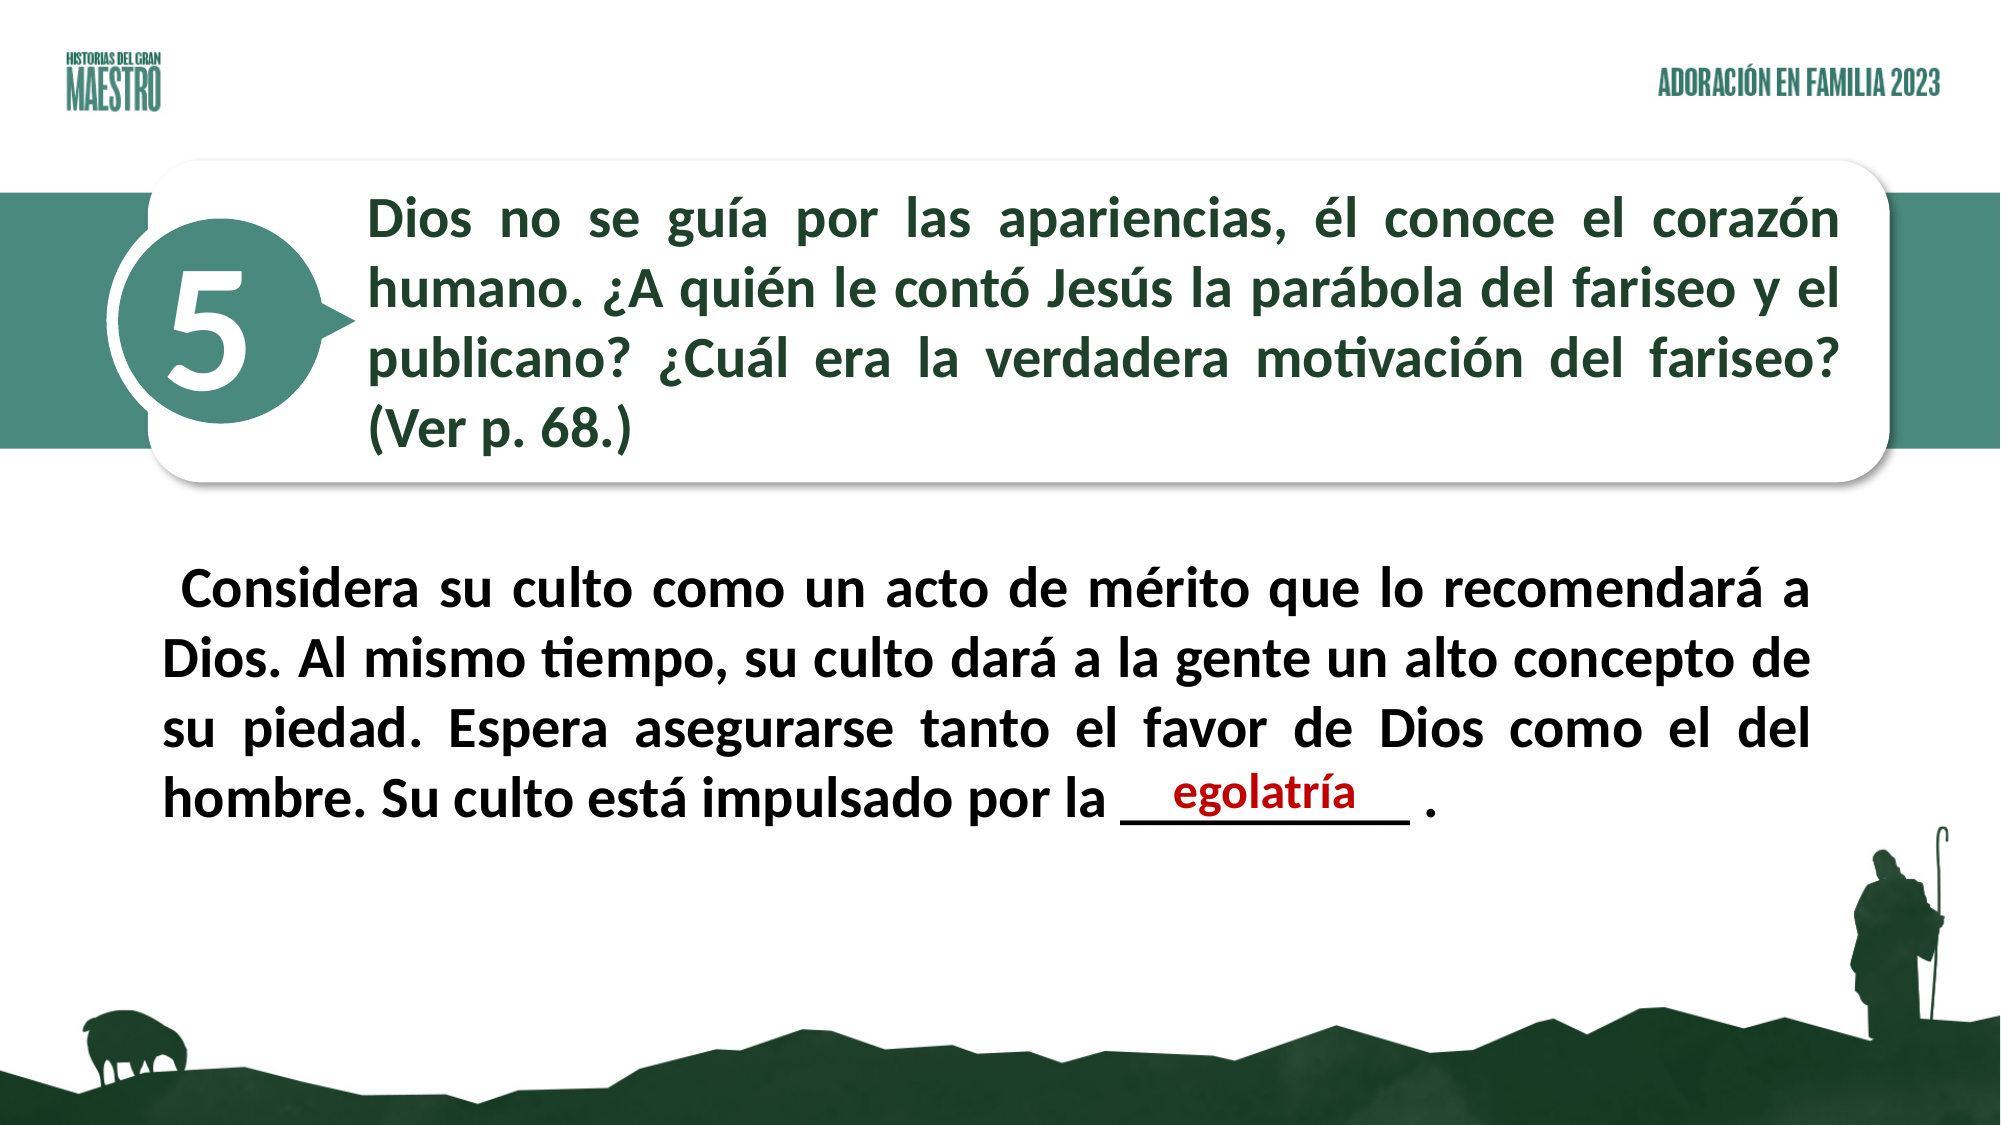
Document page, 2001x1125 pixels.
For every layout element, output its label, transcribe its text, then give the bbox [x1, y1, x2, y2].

text_box Considera su culto como un acto de mérito que lo recomendará a Dios. Al mismo tiempo, su culto dará a la gente un alto concepto de su piedad. Espera asegurarse tanto el favor de Dios como el del hombre. Su culto está impulsado por la __________ . [147, 541, 1828, 837]
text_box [0, 160, 2000, 483]
text_box egolatría [1158, 751, 1641, 827]
picture [0, 0, 2001, 1125]
